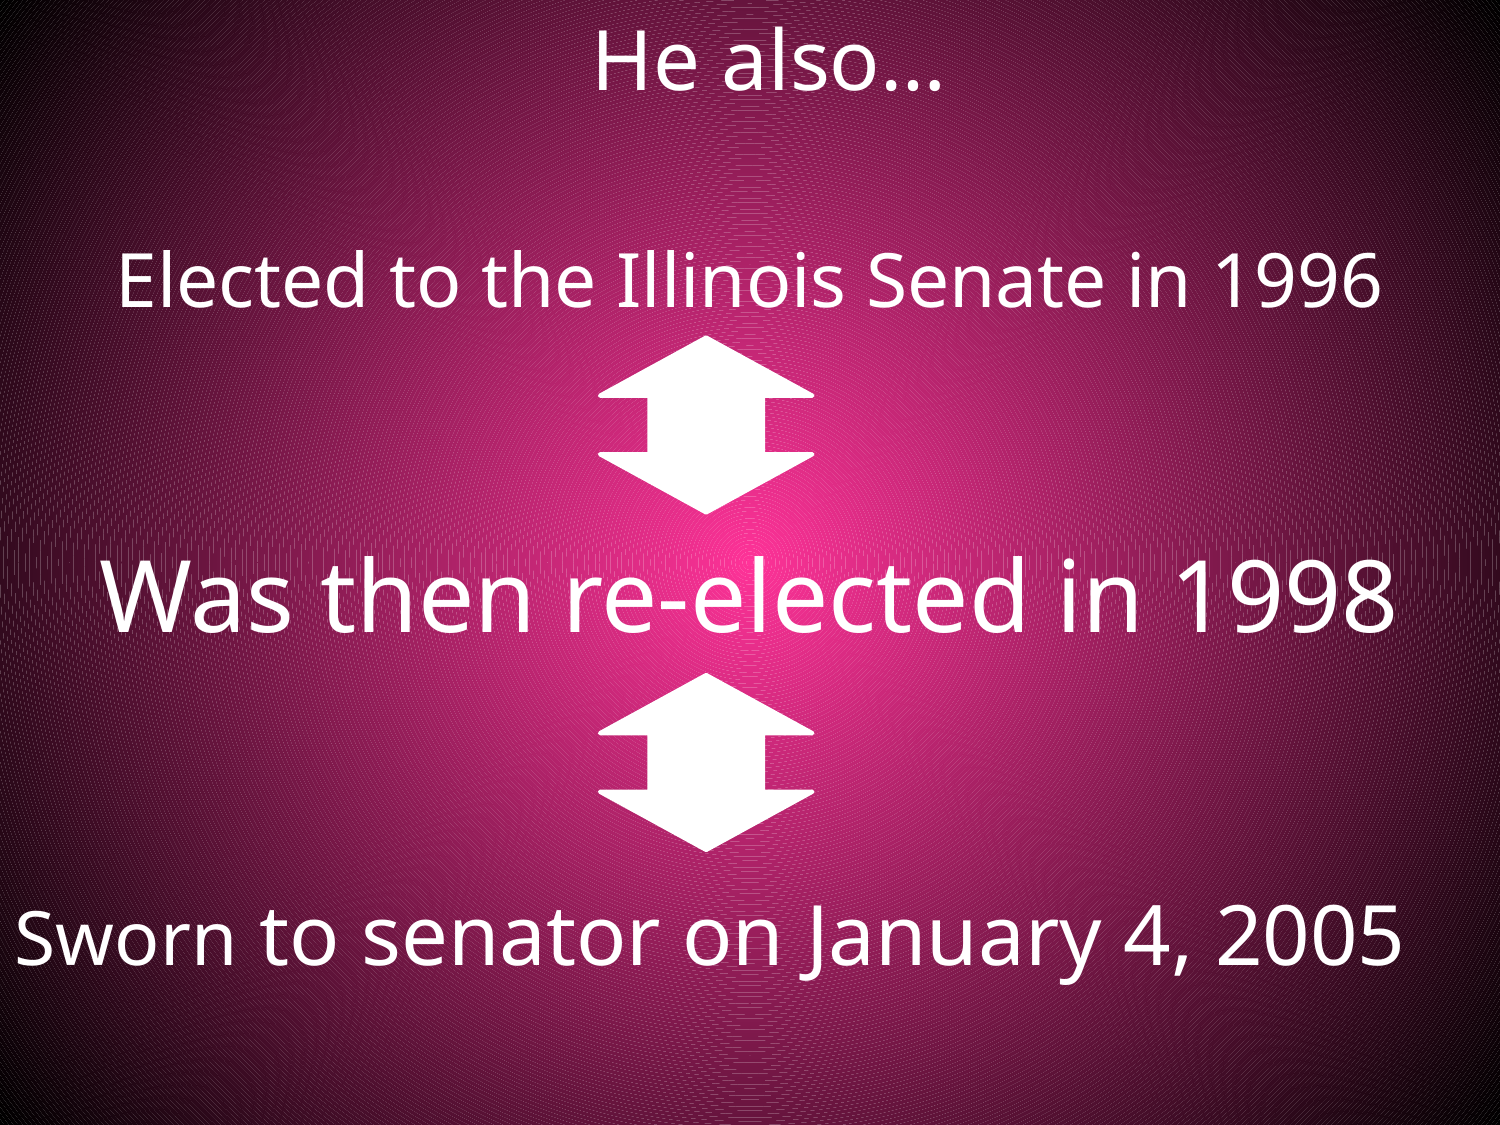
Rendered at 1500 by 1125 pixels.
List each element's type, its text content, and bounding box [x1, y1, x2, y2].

text_box [597, 673, 815, 852]
text_box Was then re-elected in 1998 [0, 525, 1500, 660]
text_box He also… [349, 0, 1188, 115]
text_box [597, 335, 815, 515]
text_box Sworn to senator on January 4, 2005 [0, 875, 1500, 990]
text_box Elected to the Illinois Senate in 1996 [0, 224, 1500, 330]
